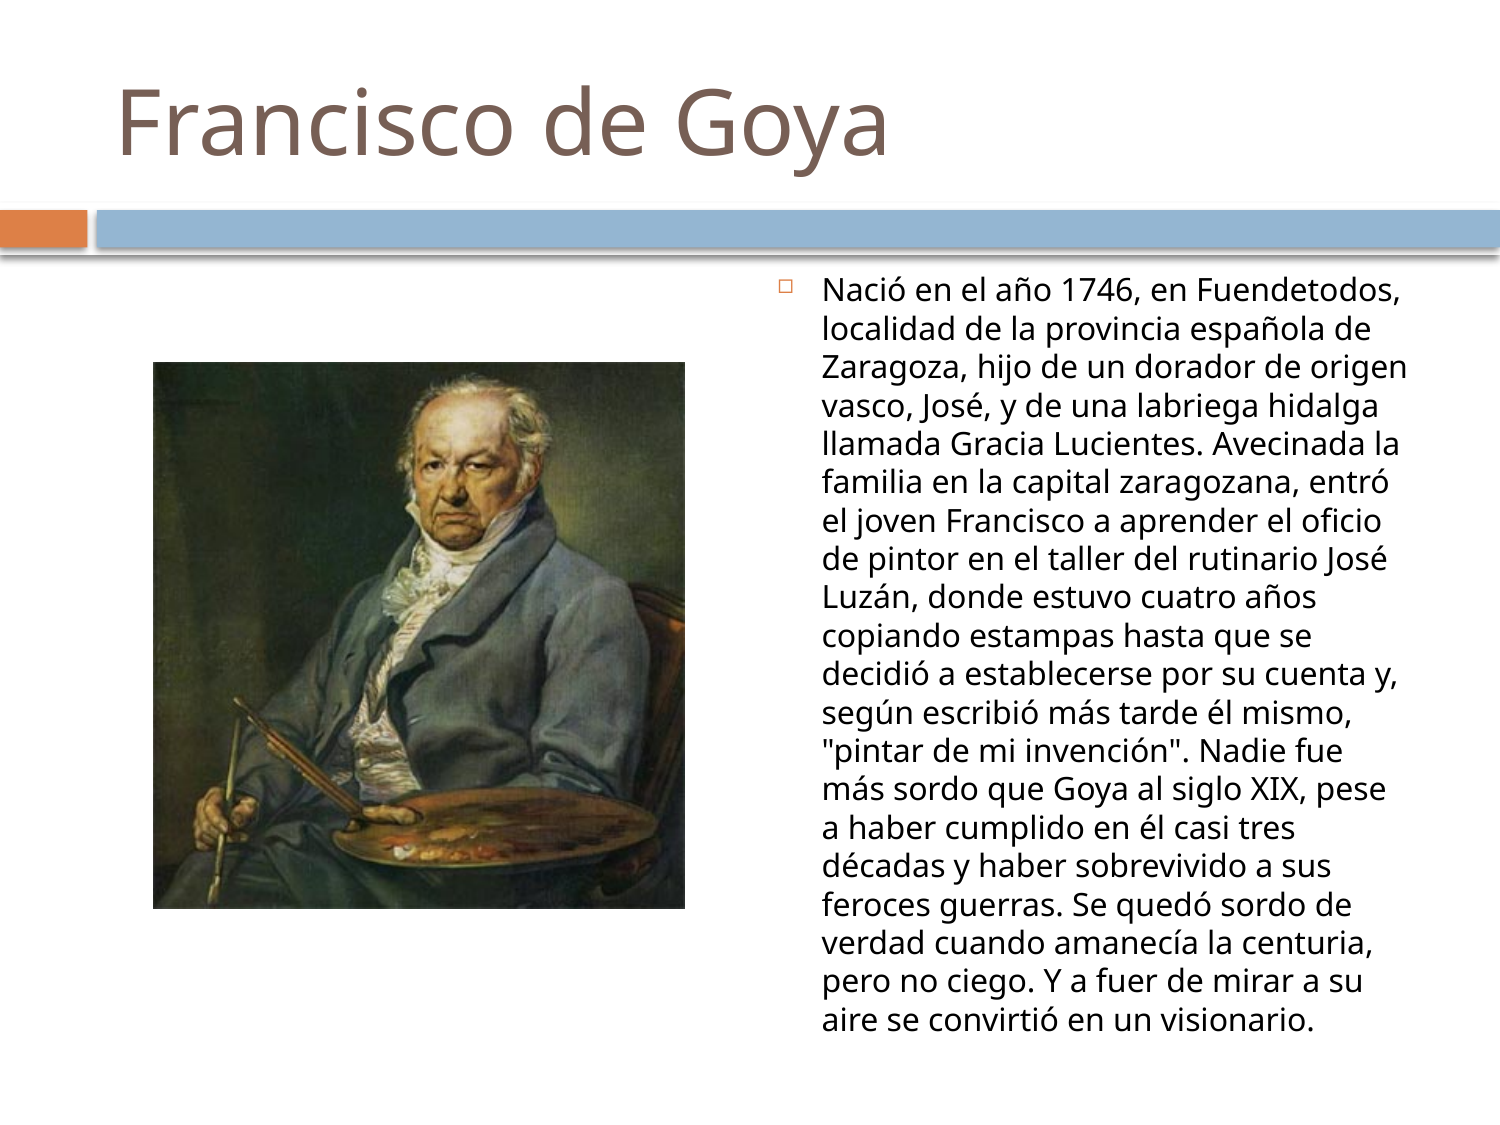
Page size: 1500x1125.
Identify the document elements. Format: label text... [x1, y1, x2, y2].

list Nació en el año 1746, en Fuendetodos, localidad de la provincia española de Zaragoza, hijo de un dorador de origen vasco, José, y de una labriega hidalga llamada Gracia Lucientes. Avecinada la familia en la capital zaragozana, entró el joven Francisco a aprender el oficio de pintor en el taller del rutinario José Luzán, donde estuvo cuatro años copiando estampas hasta que se decidió a establecerse por su cuenta y, según escribió más tarde él mismo, "pintar de mi invención". Nadie fue más sordo que Goya al siglo XIX, pese a haber cumplido en él casi tres décadas y haber sobrevivido a sus feroces guerras. Se quedó sordo de verdad cuando amanecía la centuria, pero no ciego. Y a fuer de mirar a su aire se convirtió en un visionario. [762, 262, 1425, 1071]
title Francisco de Goya [99, 37, 1438, 200]
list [152, 362, 685, 909]
